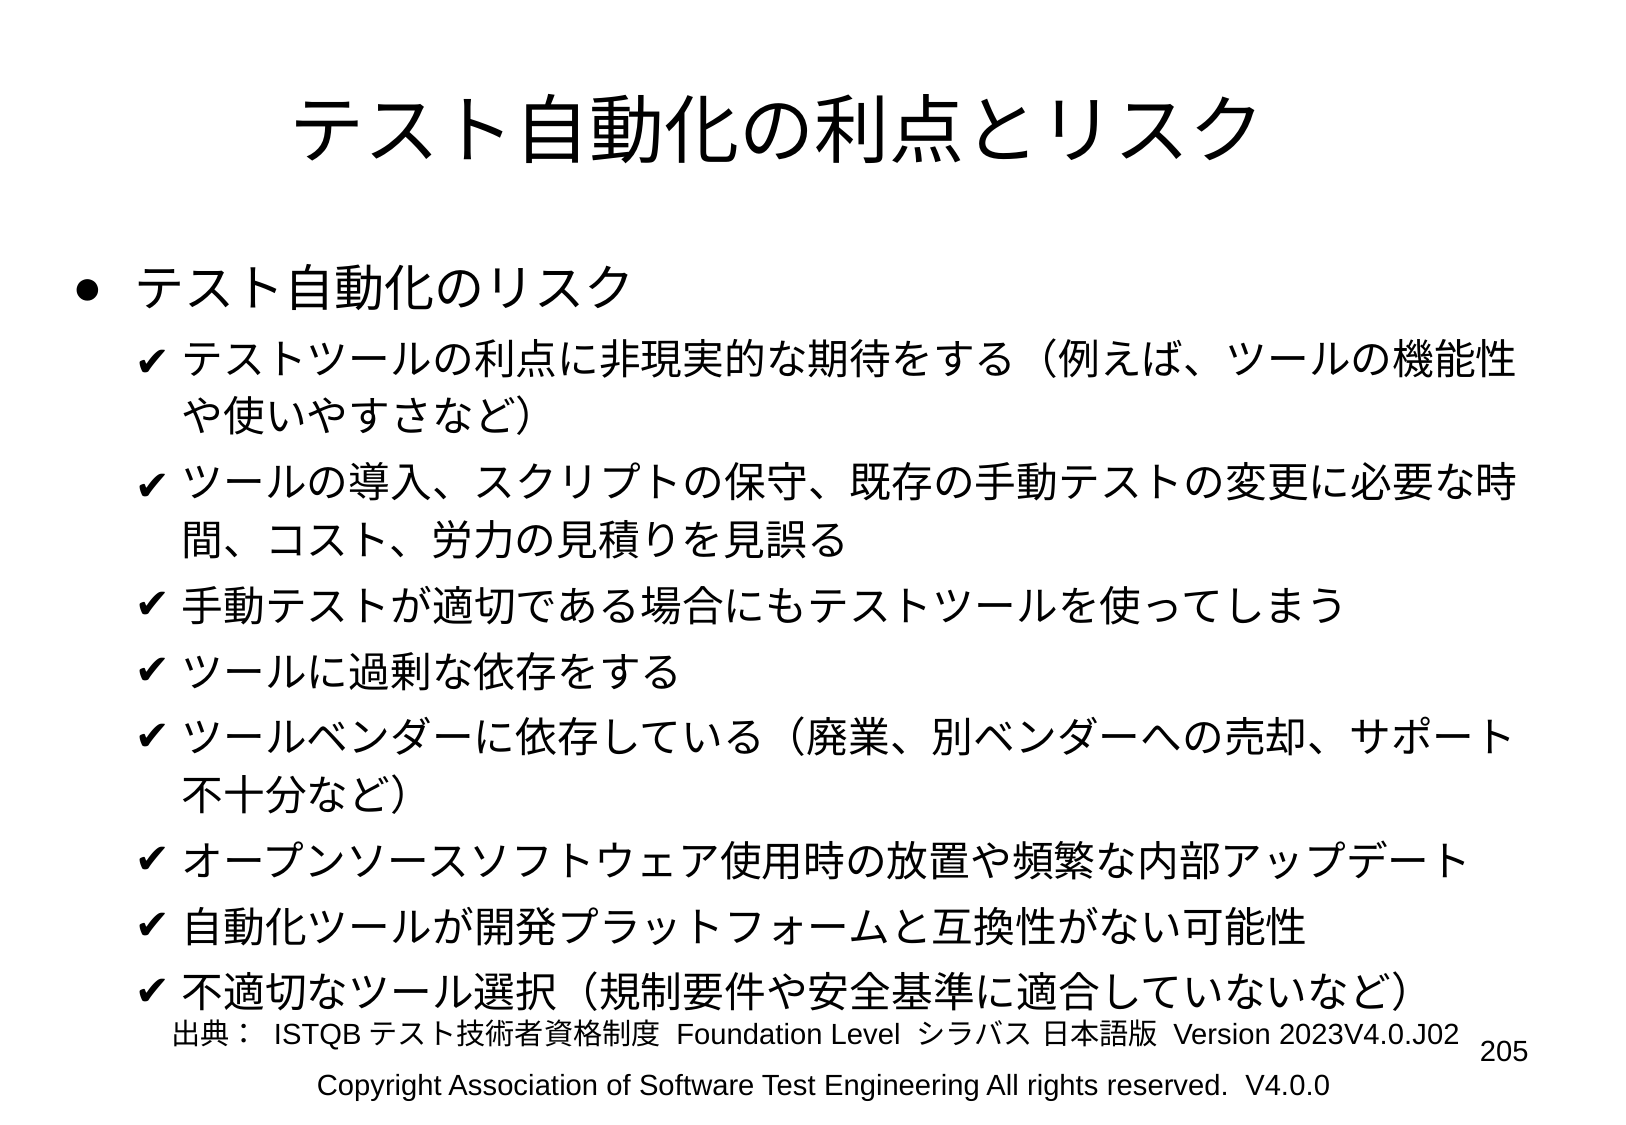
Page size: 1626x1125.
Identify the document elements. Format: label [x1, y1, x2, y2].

footer [233, 1058, 1415, 1103]
text_box [51, 1008, 1580, 1058]
list [44, 240, 1570, 1024]
slide_number [1415, 1058, 1544, 1103]
title [88, 35, 1466, 220]
